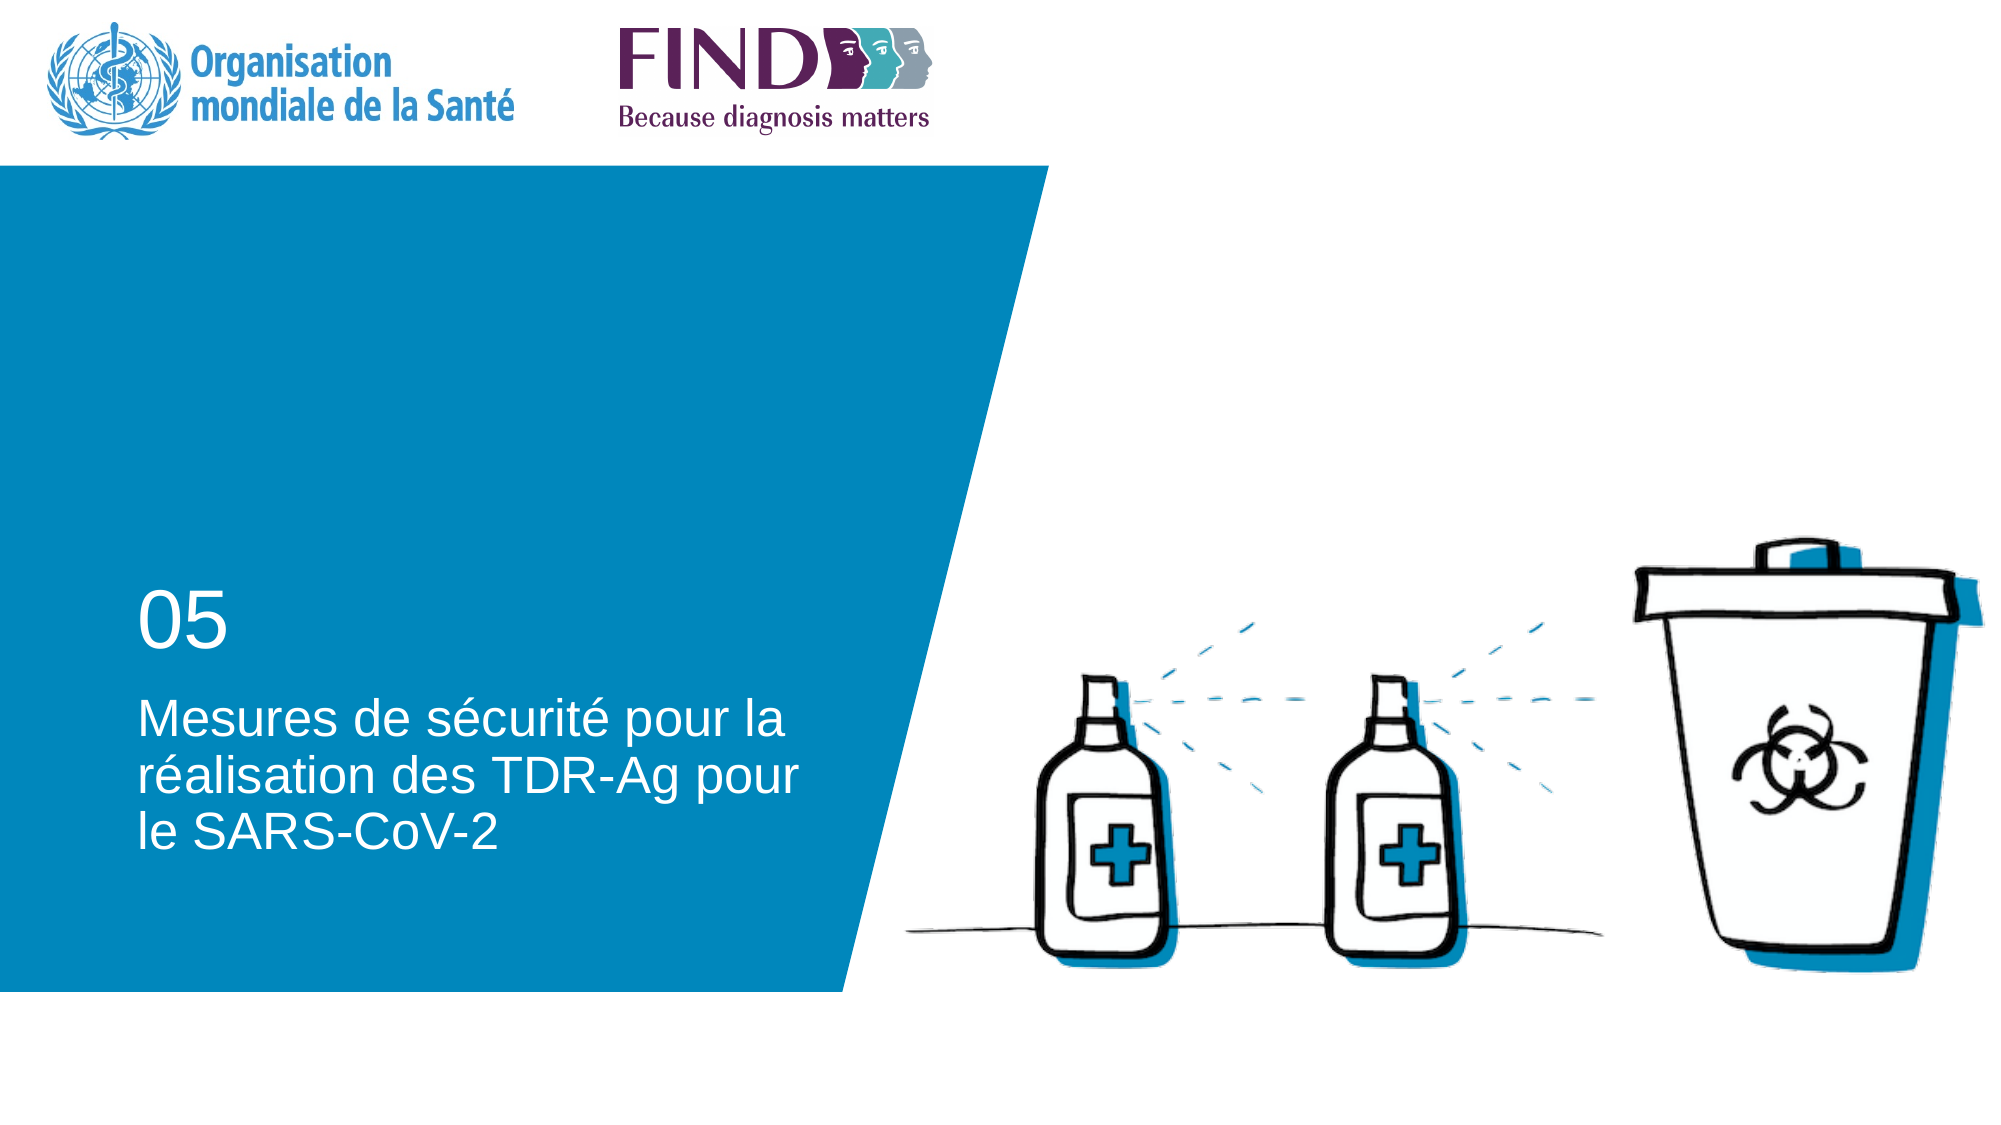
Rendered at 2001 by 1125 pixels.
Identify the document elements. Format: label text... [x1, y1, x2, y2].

title 05 [137, 184, 891, 667]
picture [47, 22, 514, 140]
picture [792, 457, 2001, 1099]
subtitle Mesures de sécurité pour la réalisation des TDR-Ag pour le SARS-CoV-2 [137, 691, 843, 863]
picture [618, 26, 934, 137]
